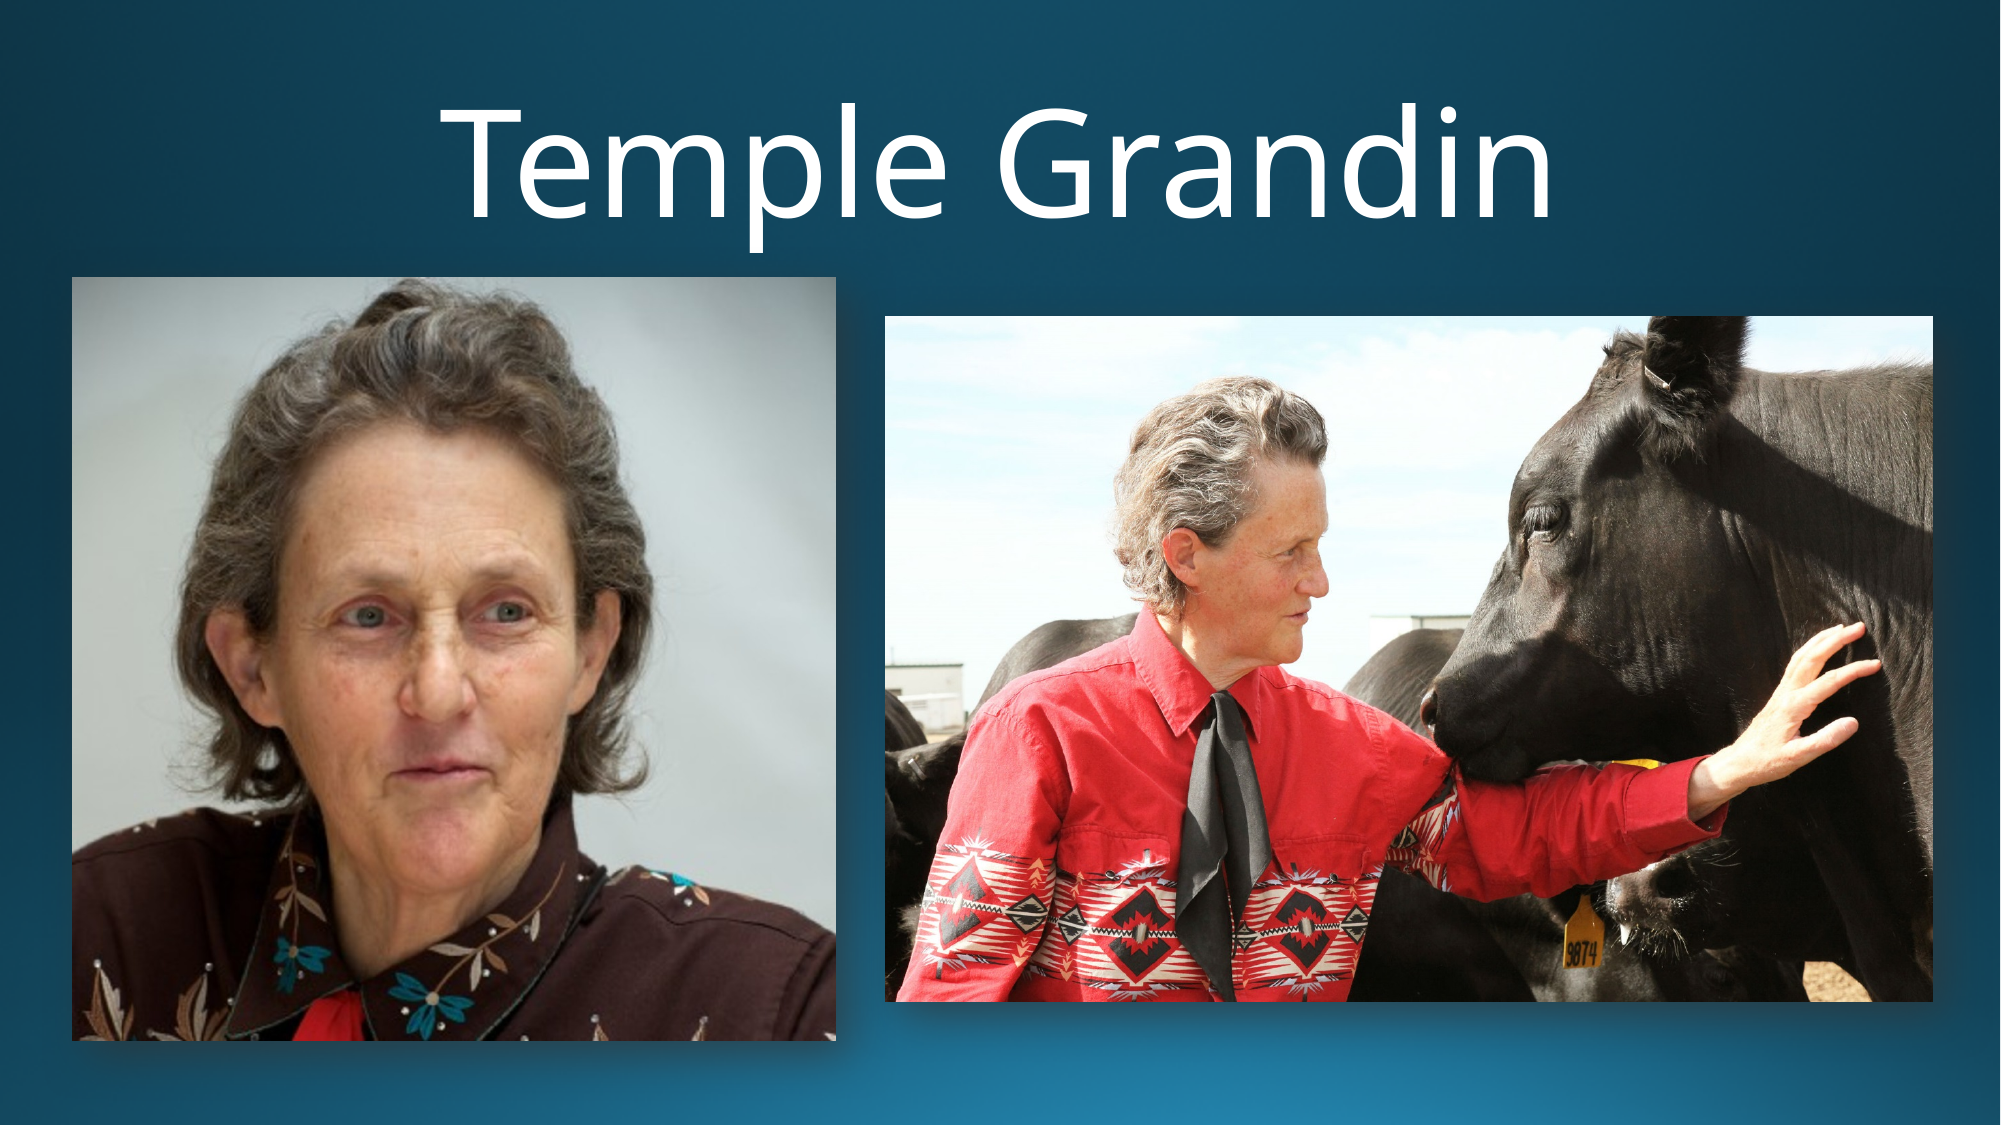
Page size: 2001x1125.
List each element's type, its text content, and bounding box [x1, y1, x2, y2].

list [72, 277, 836, 1041]
picture [0, 0, 2001, 1125]
title Temple Grandin [137, 59, 1863, 278]
